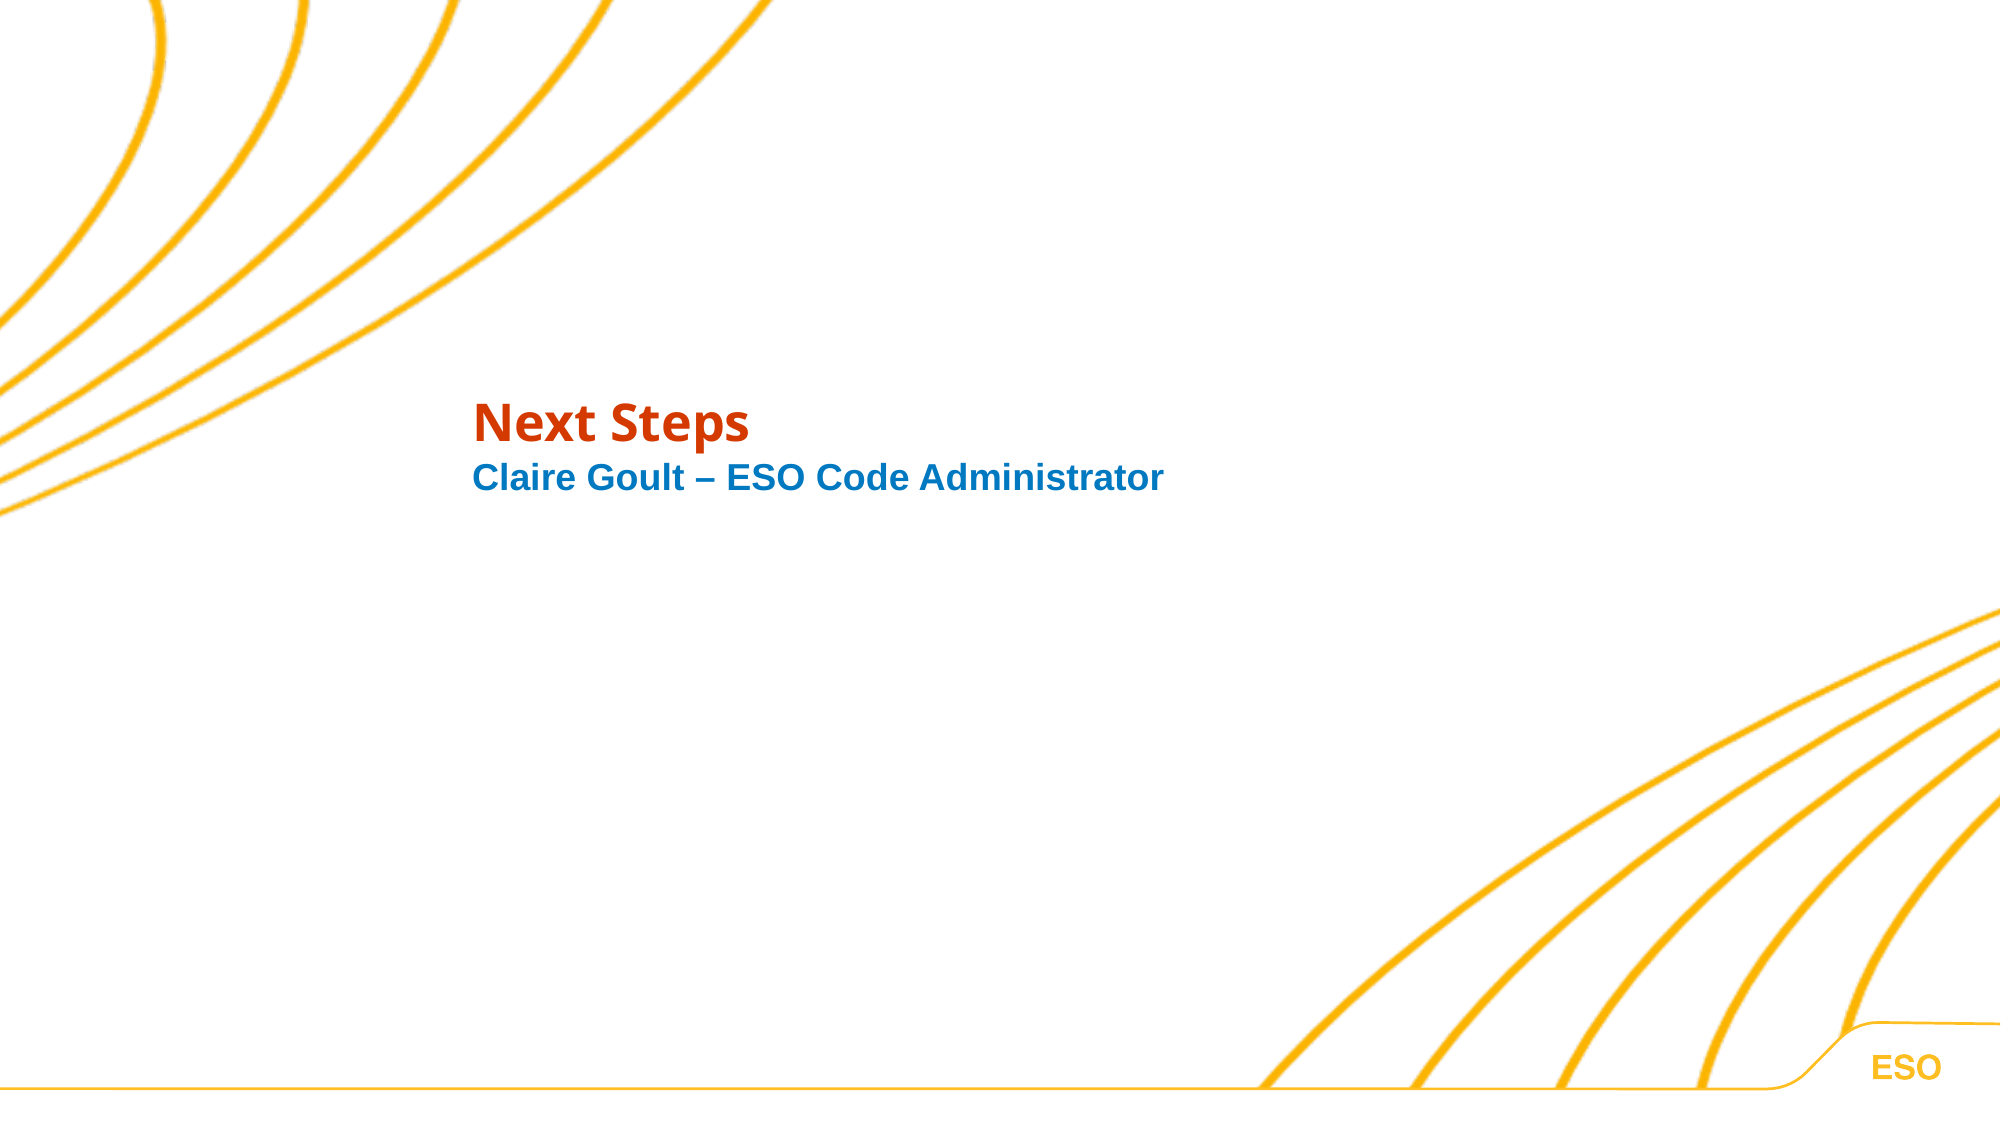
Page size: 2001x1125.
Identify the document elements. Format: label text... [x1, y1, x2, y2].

picture [0, 0, 874, 637]
list Next Steps [457, 389, 1543, 447]
picture [1873, 1054, 1941, 1080]
list Claire Goult – ESO Code Administrator [457, 450, 1619, 727]
picture [1126, 488, 2000, 1087]
